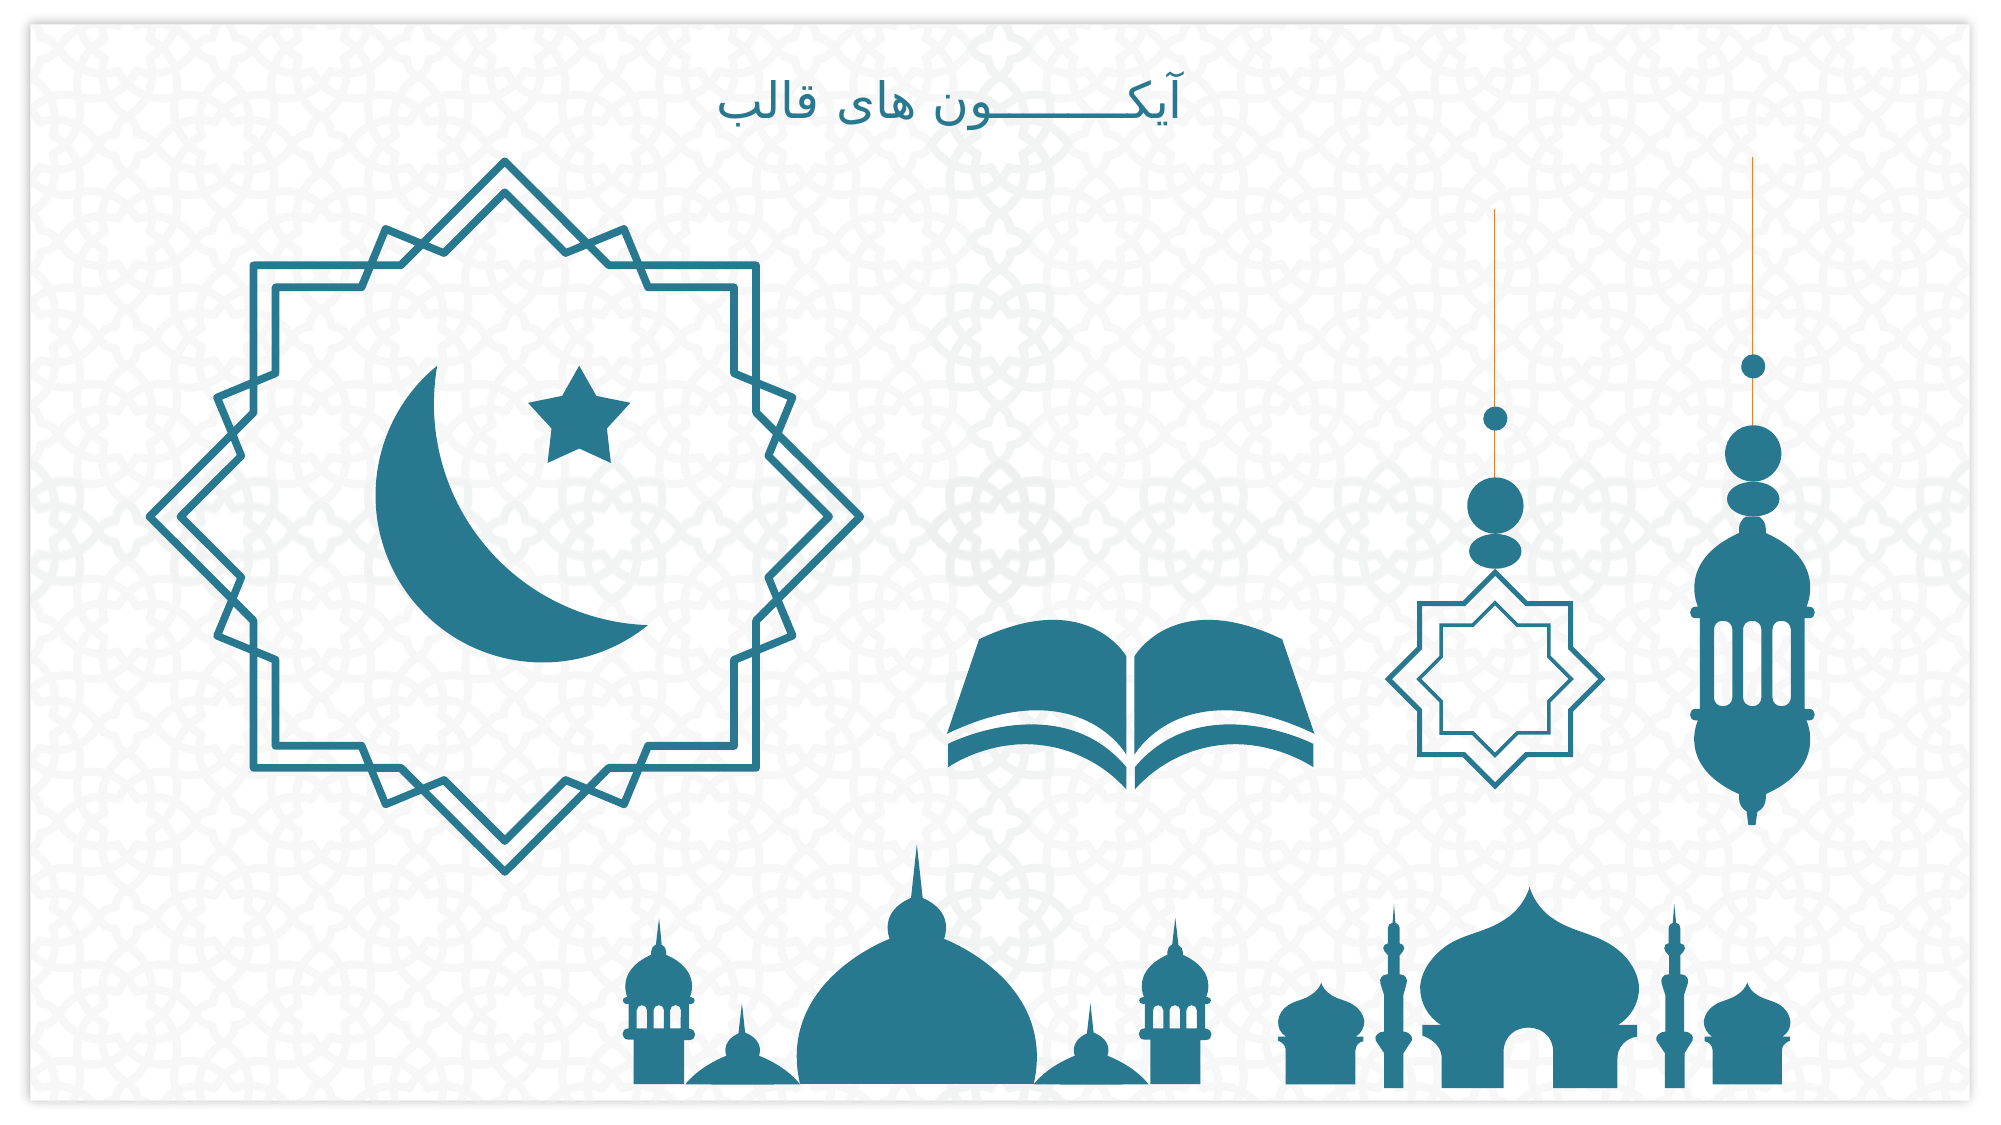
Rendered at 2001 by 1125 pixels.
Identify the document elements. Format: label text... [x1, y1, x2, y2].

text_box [1675, 156, 1829, 826]
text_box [145, 157, 865, 876]
text_box آیکـــــــــون های قالب [264, 61, 1652, 137]
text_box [946, 619, 1315, 790]
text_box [1384, 208, 1606, 790]
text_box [1277, 886, 1791, 1089]
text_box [614, 844, 1219, 1085]
